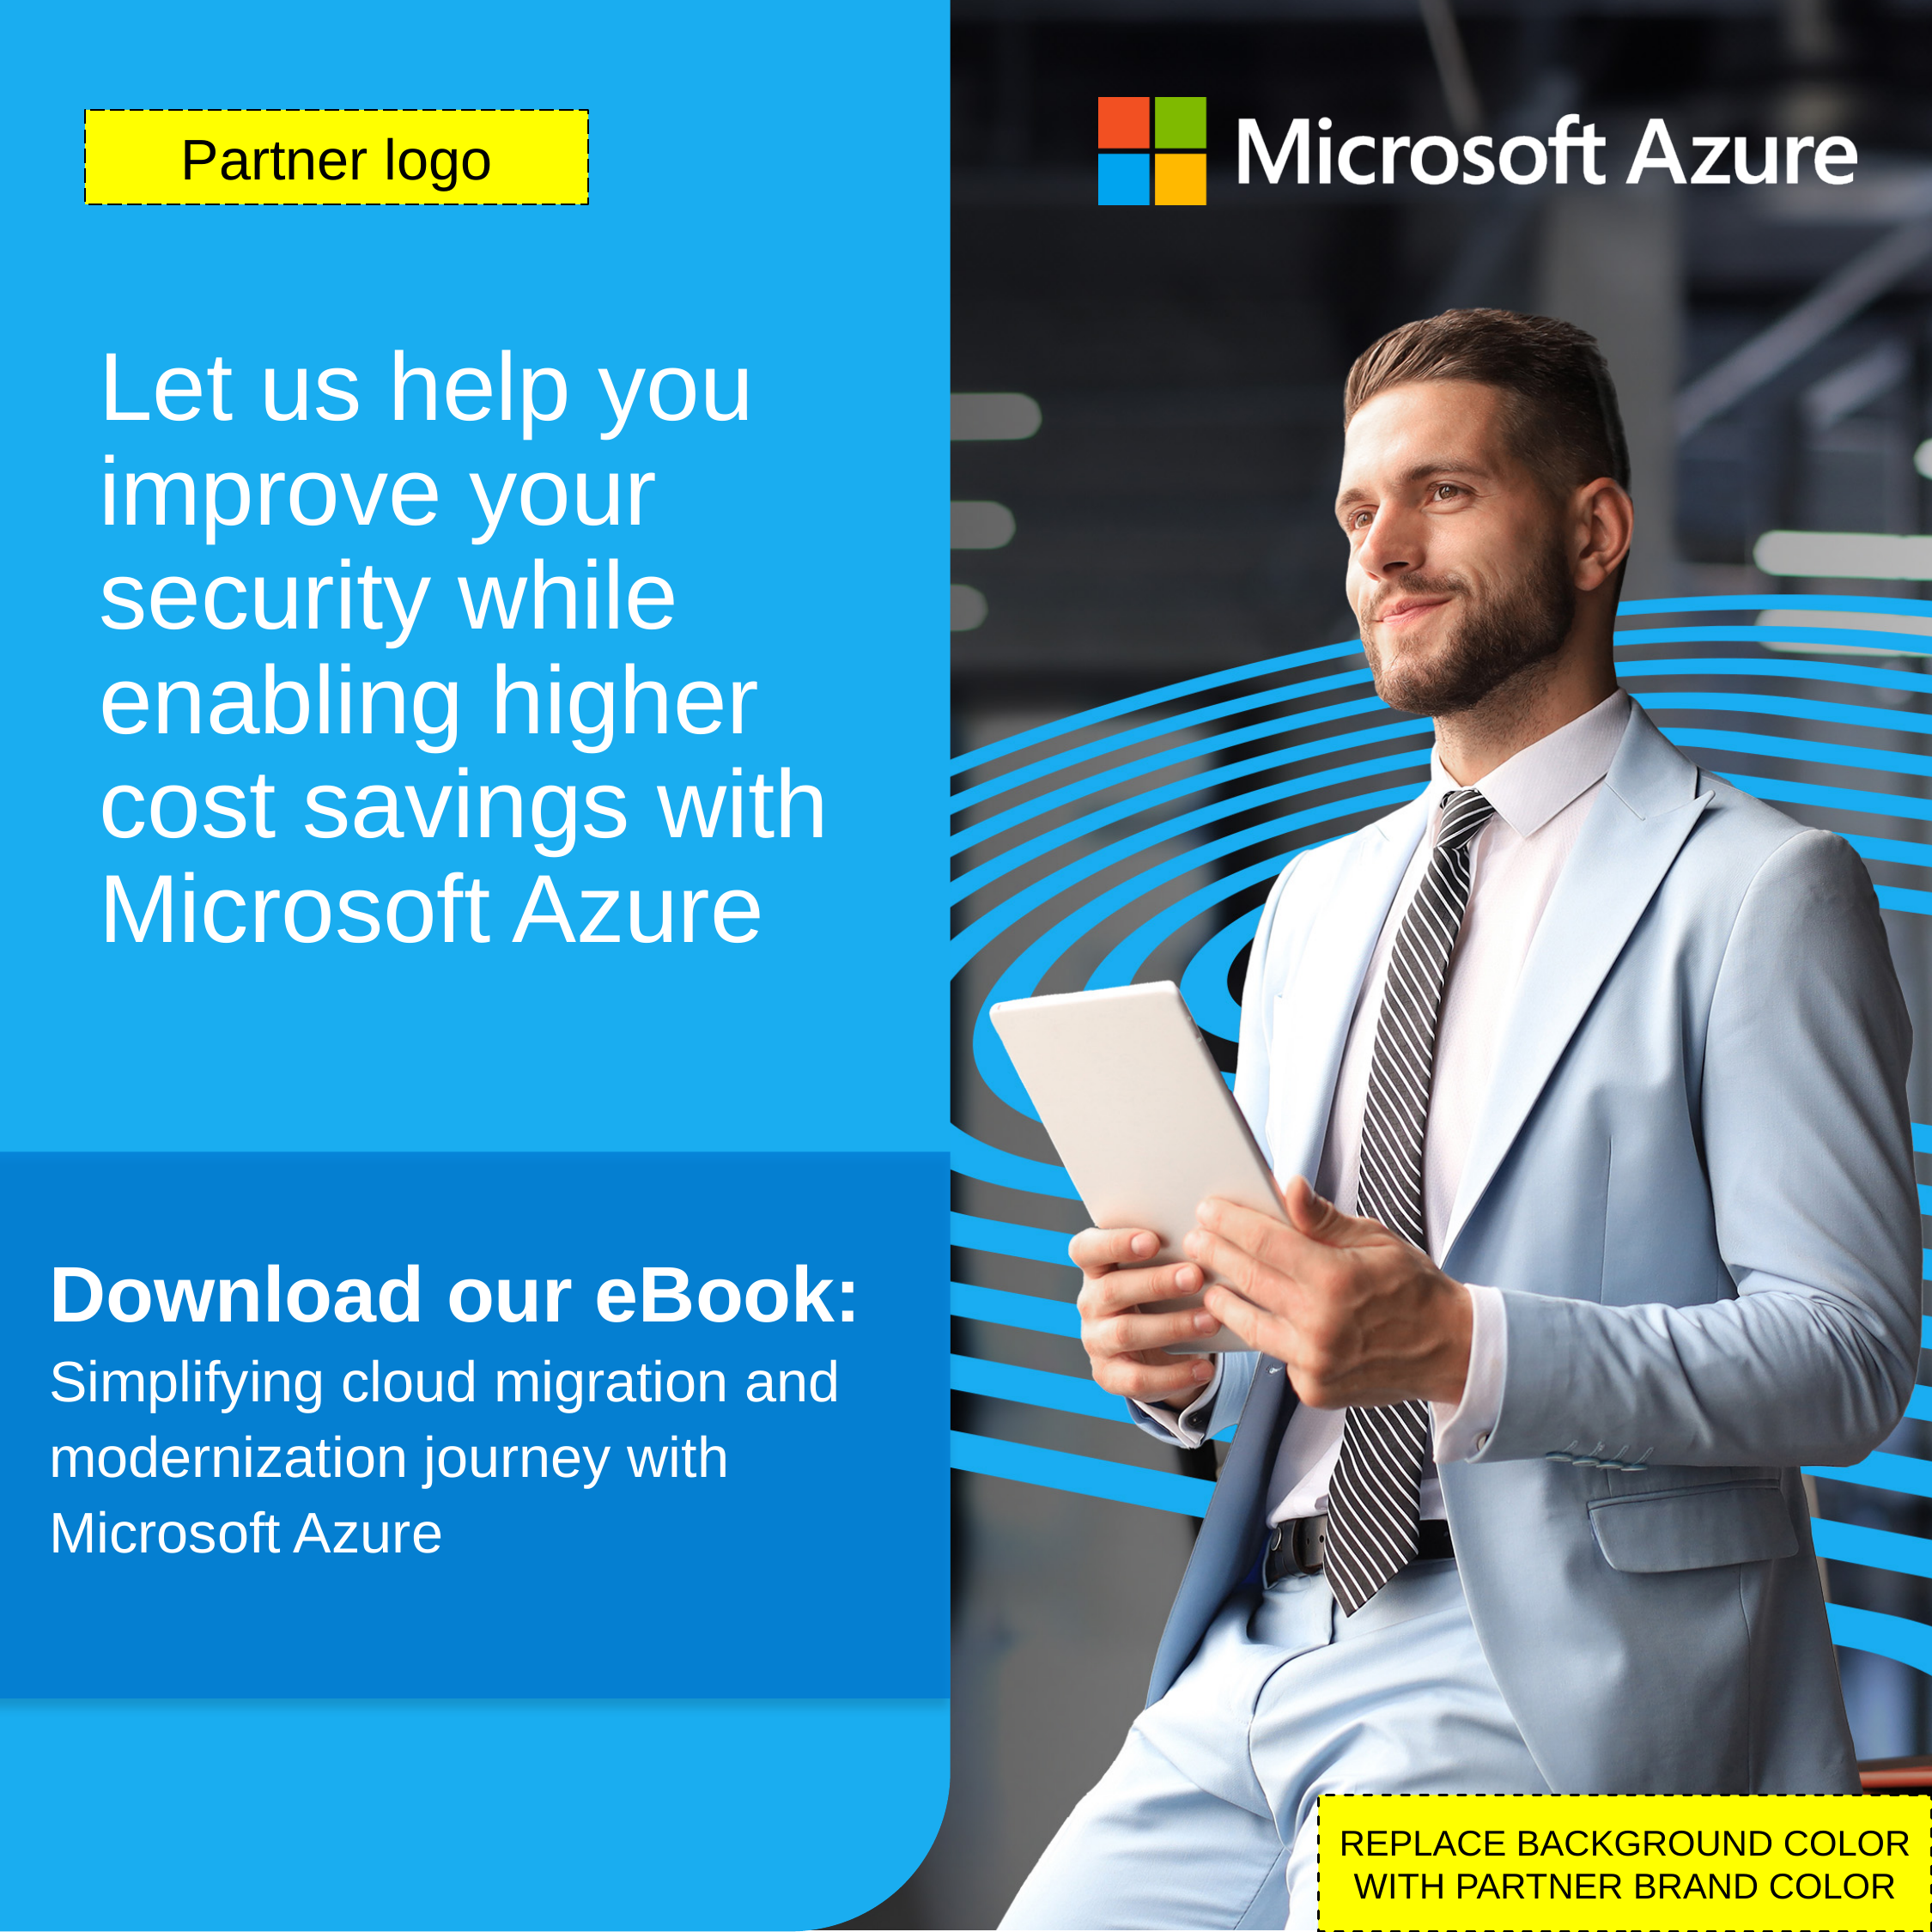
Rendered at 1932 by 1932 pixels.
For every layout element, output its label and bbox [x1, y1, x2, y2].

picture [0, 0, 1932, 1930]
text_box [0, 1151, 951, 1698]
